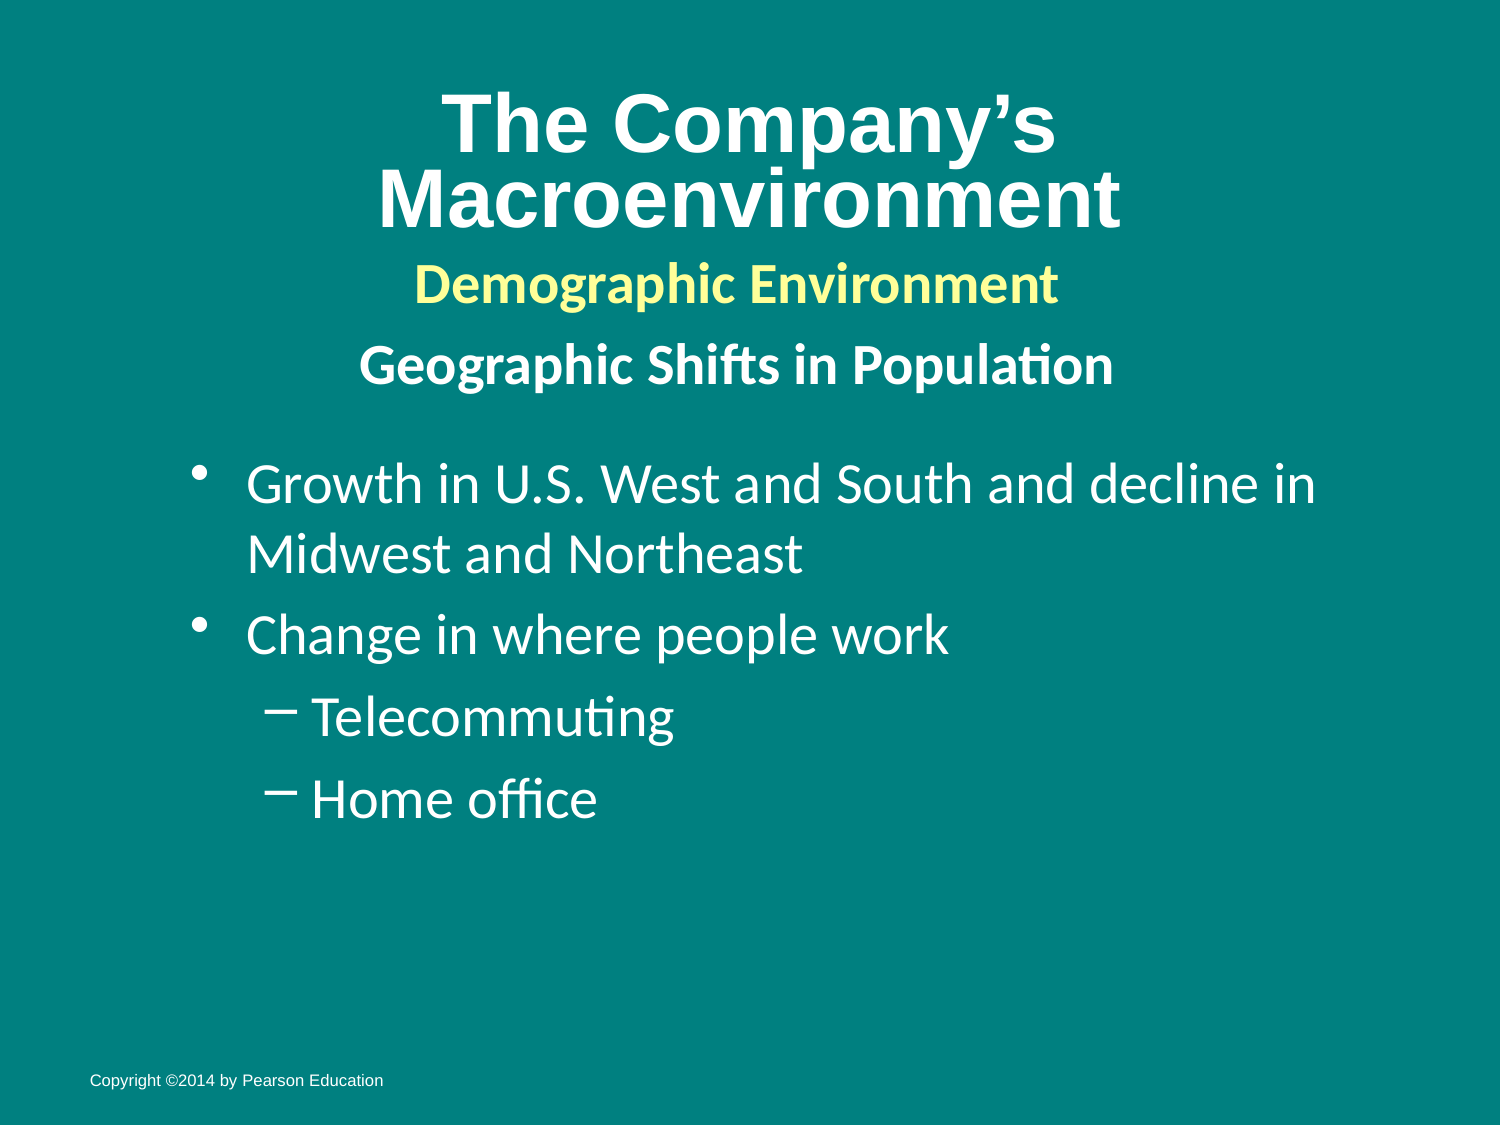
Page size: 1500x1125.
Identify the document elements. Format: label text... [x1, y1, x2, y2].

text_box Copyright ©2014 by Pearson Education [74, 1062, 825, 1098]
list Growth in U.S. West and South and decline in Midwest and Northeast Change in where people work Telecommuting Home office [174, 437, 1388, 1001]
list Demographic Environment Geographic Shifts in Population [149, 237, 1326, 301]
title The Company’s Macroenvironment [112, 37, 1388, 226]
